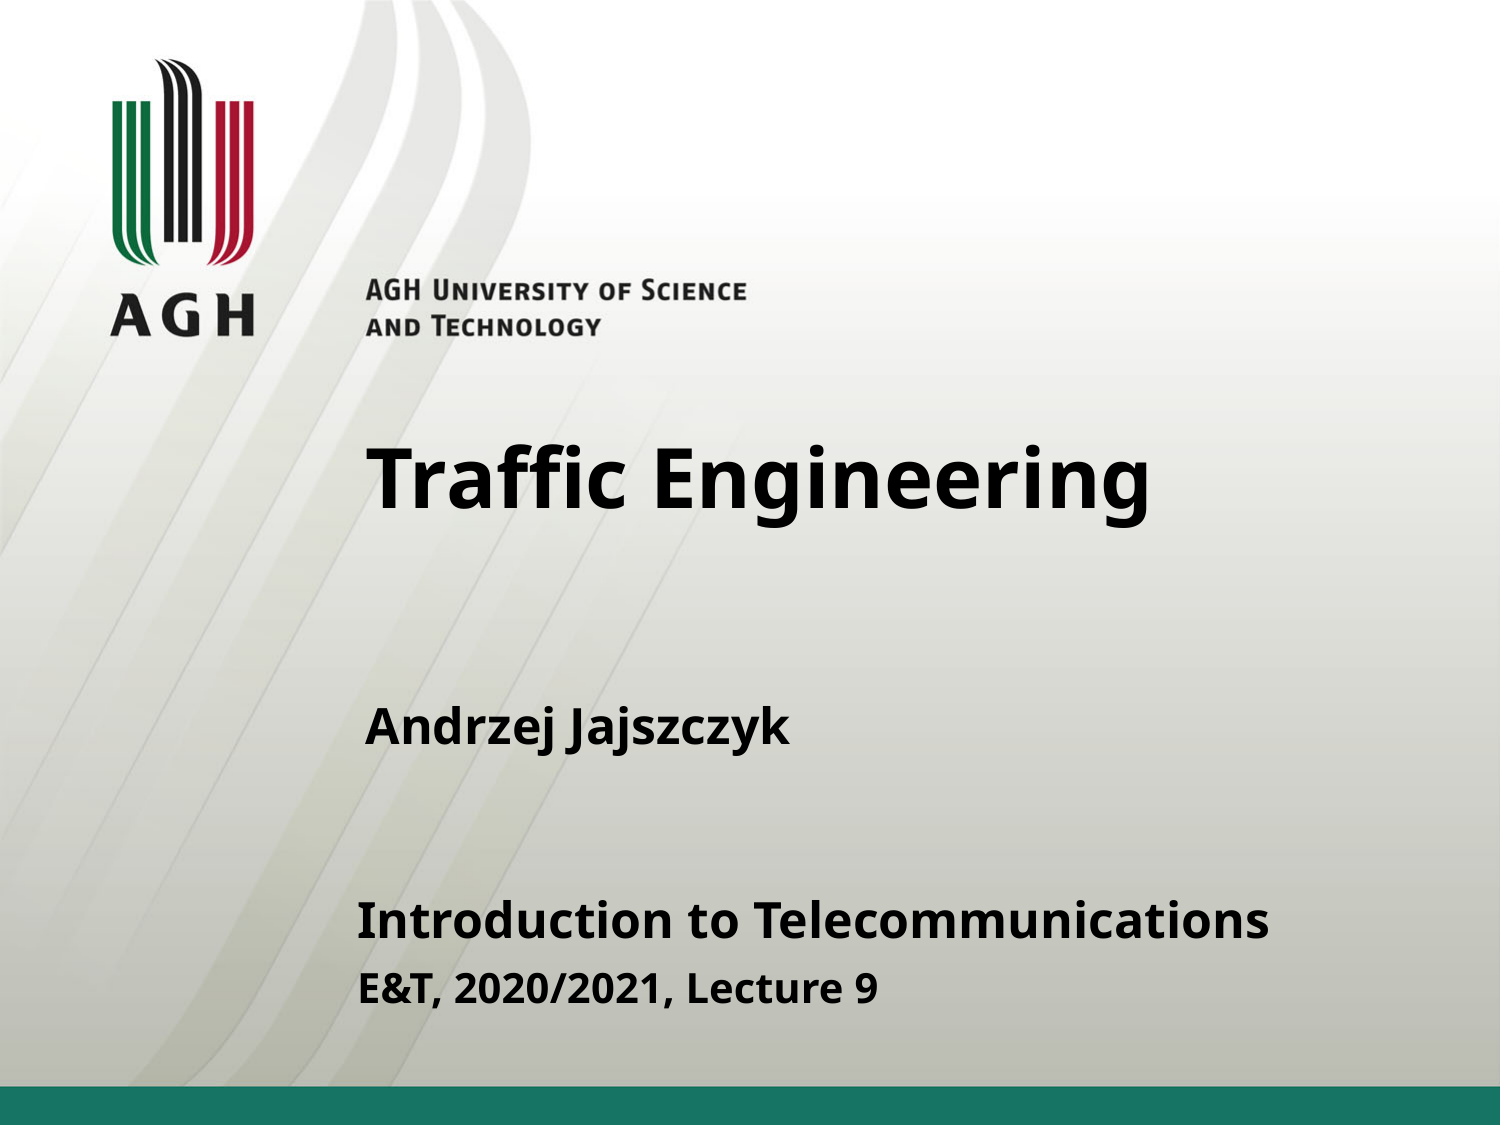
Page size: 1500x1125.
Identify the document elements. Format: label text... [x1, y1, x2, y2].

picture [0, 0, 1500, 1125]
text_box Introduction to Telecommunications E&T, 2020/2021, Lecture 9 [342, 881, 1400, 1019]
title Traffic Engineering [365, 445, 1436, 693]
text_box Andrzej Jajszczyk [365, 704, 1376, 764]
